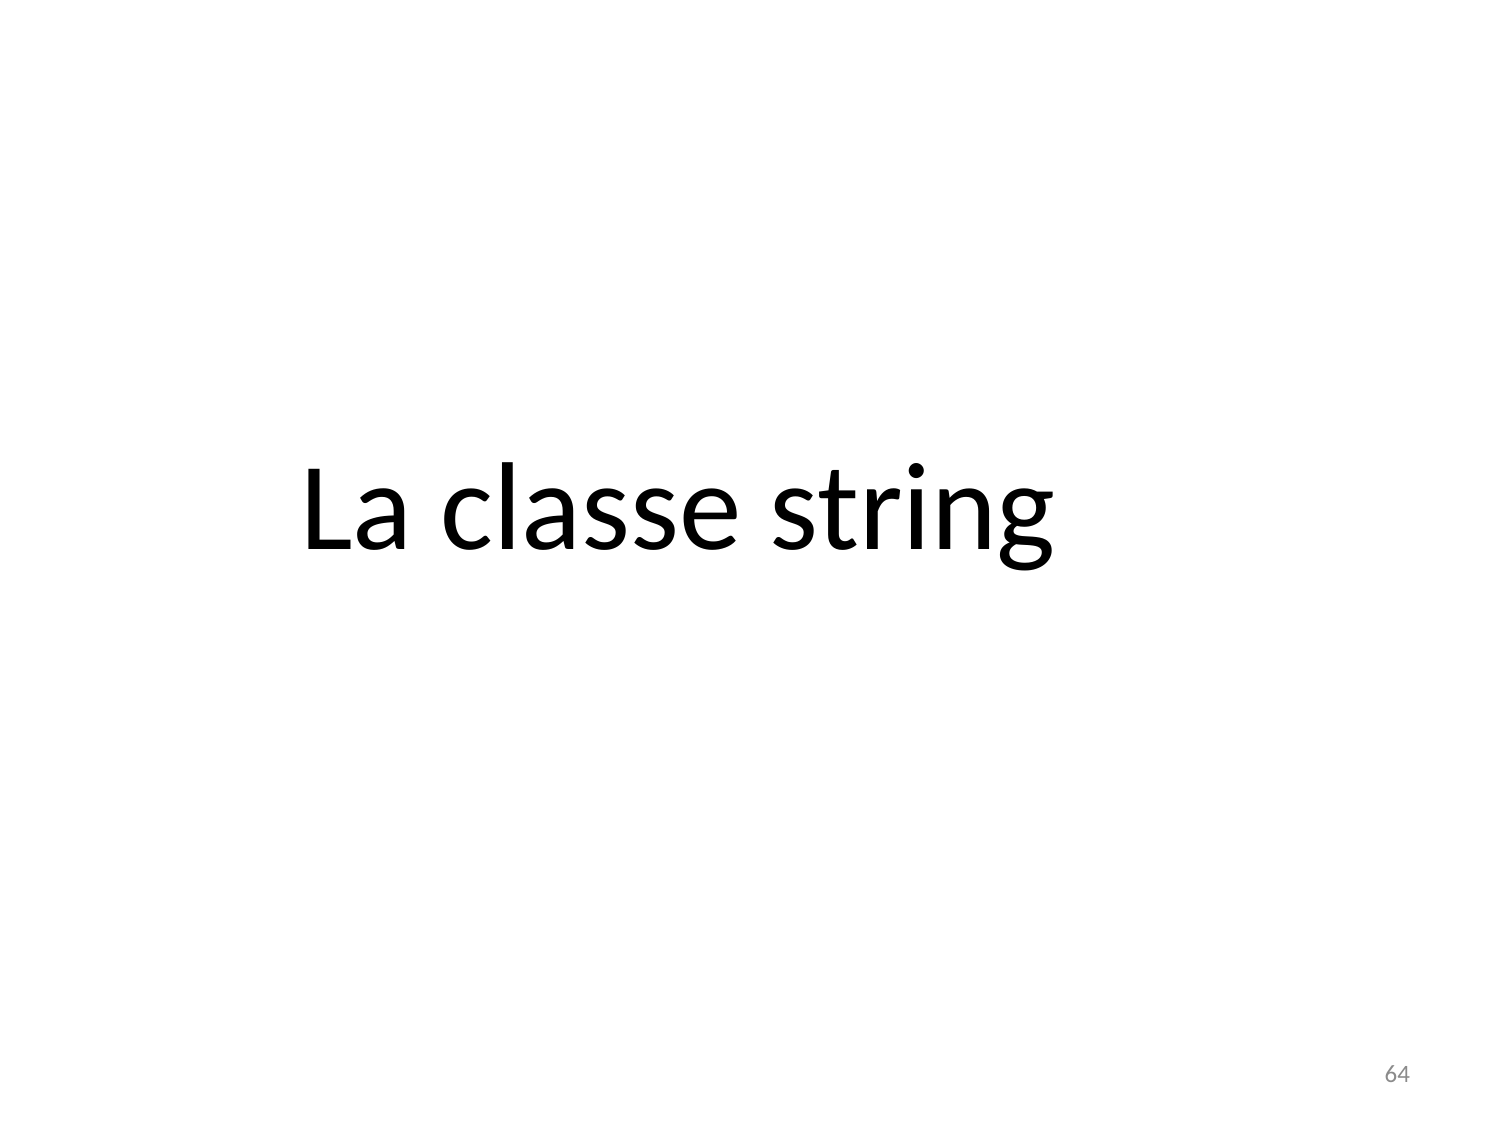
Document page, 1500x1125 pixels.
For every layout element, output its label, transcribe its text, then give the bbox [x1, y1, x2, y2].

slide_number 64 [1074, 1042, 1425, 1103]
list La classe string [75, 262, 1425, 1005]
